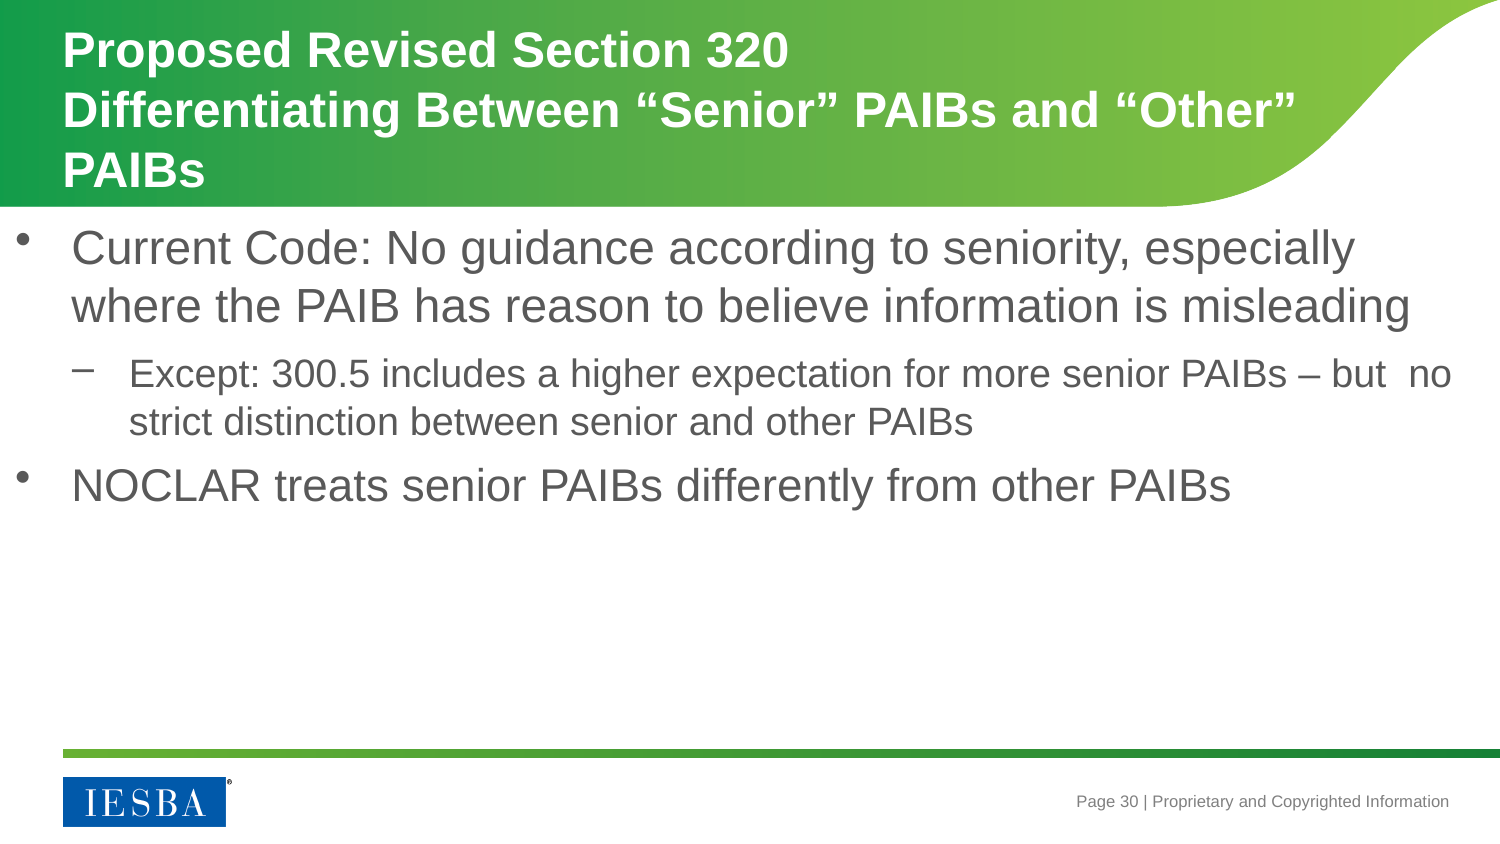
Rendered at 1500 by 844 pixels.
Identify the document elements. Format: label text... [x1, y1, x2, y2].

list Current Code: No guidance according to seniority, especially where the PAIB has reason to believe information is misleading Except: 300.5 includes a higher expectation for more senior PAIBs – but no strict distinction between senior and other PAIBs NOCLAR treats senior PAIBs differently from other PAIBs [0, 209, 1500, 747]
title Proposed Revised Section 320 Differentiating Between “Senior” PAIBs and “Other” PAIBs [62, 75, 1300, 141]
picture [0, 0, 1500, 207]
picture [63, 777, 232, 827]
